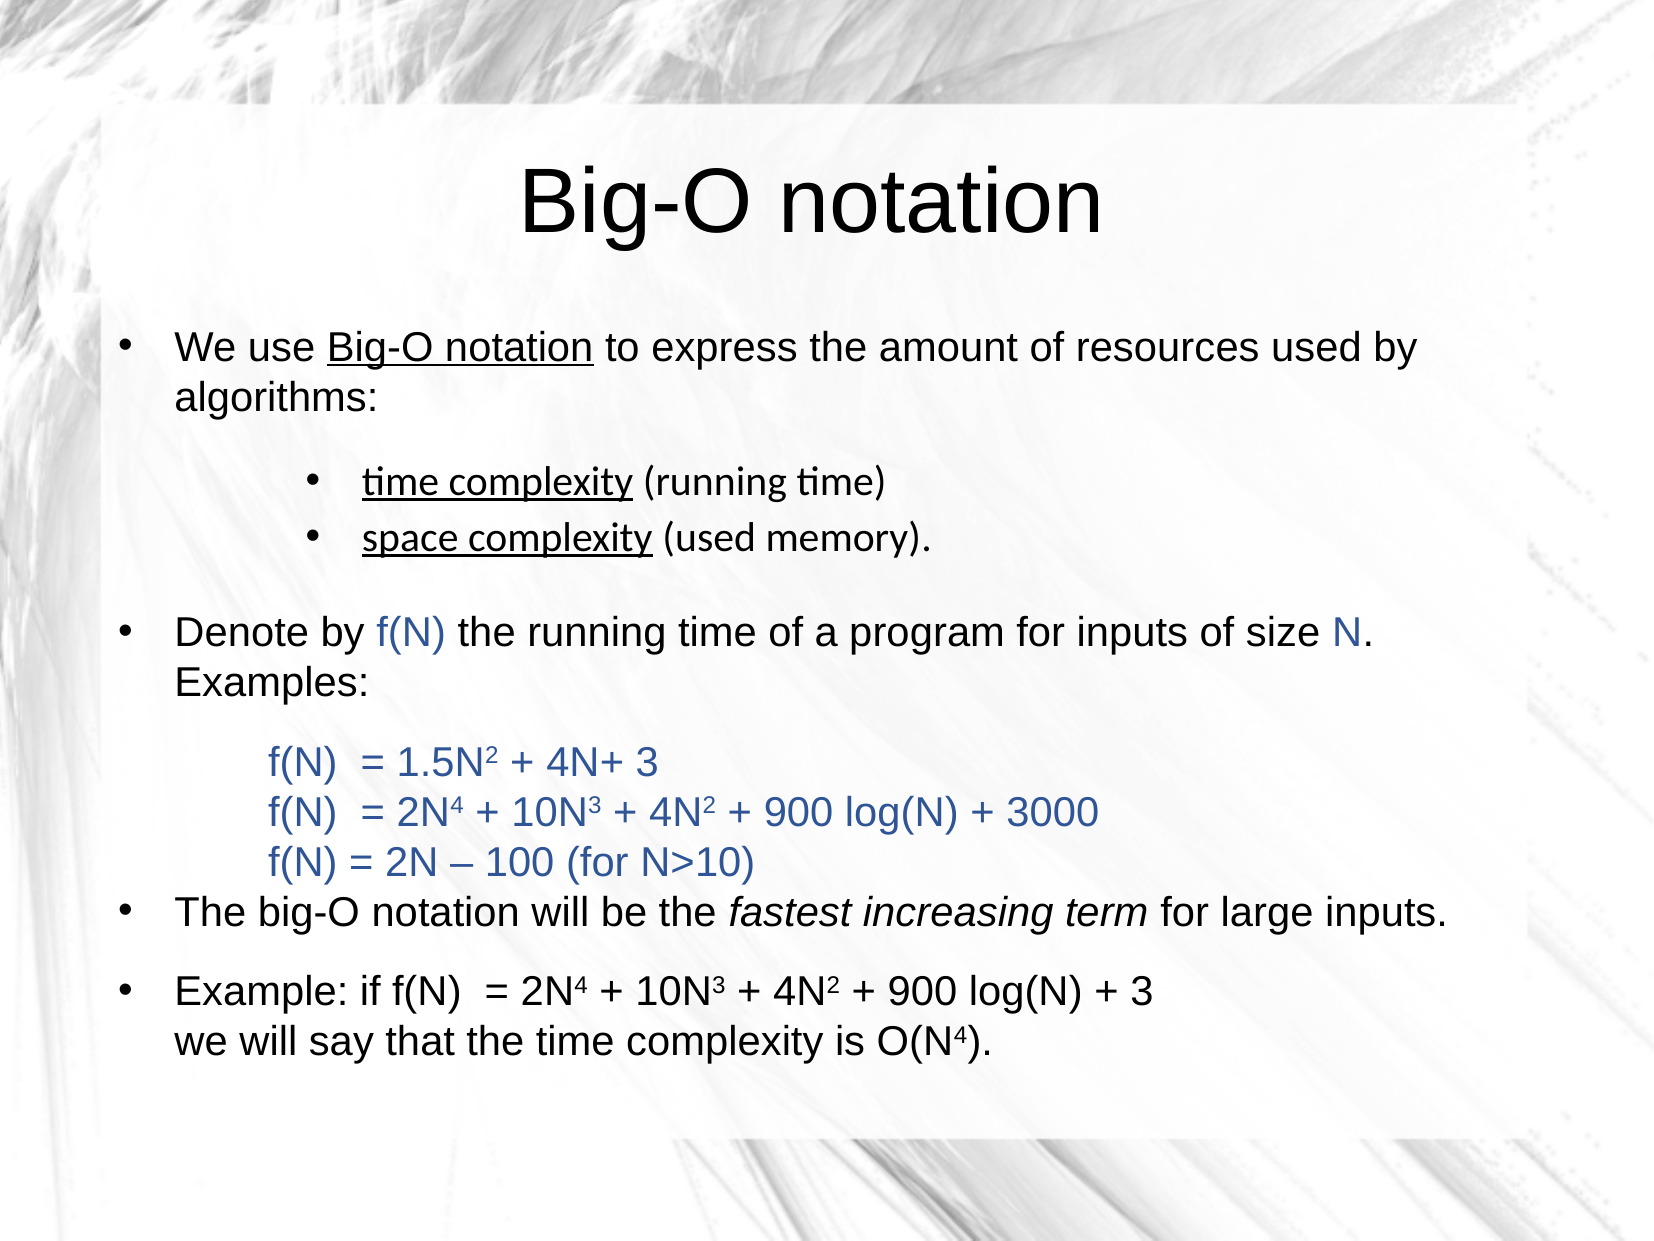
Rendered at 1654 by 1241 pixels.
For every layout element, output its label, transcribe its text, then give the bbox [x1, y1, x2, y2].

list We use Big-O notation to express the amount of resources used by algorithms: time complexity (running time) space complexity (used memory). Denote by f(N) the running time of a program for inputs of size N. Examples: f(N) = 1.5N2 + 4N+ 3 f(N) = 2N4 + 10N3 + 4N2 + 900 log(N) + 3000 f(N) = 2N – 100 (for N>10) The big-O notation will be the fastest increasing term for large inputs. Example: if f(N) = 2N4 + 10N3 + 4N2 + 900 log(N) + 3 we will say that the time complexity is O(N4). [118, 319, 1571, 1102]
picture [0, 0, 1654, 1241]
title Big-O notation [118, 112, 1506, 281]
